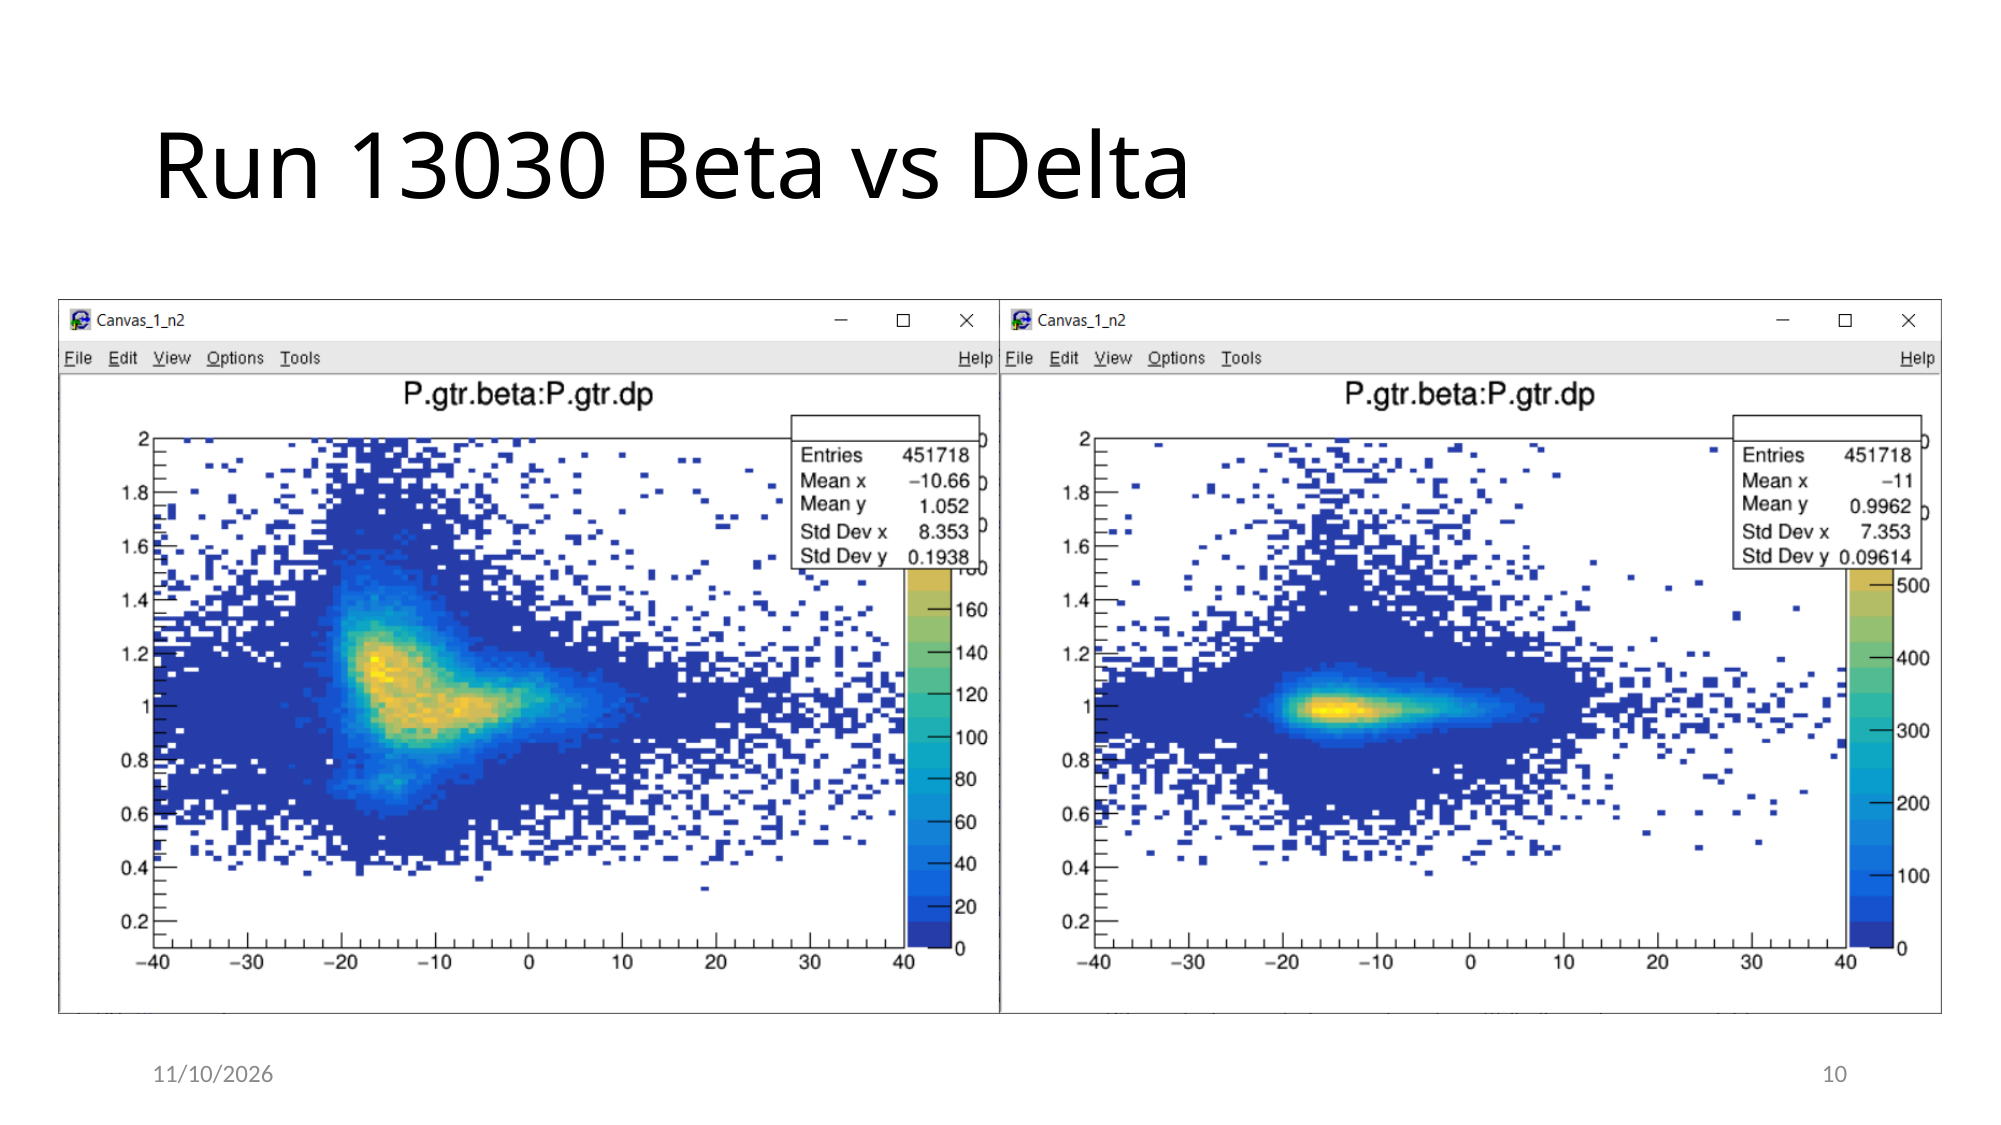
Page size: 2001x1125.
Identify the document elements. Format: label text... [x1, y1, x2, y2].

slide_number 10 [1412, 1042, 1863, 1103]
picture [999, 299, 1942, 1014]
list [58, 299, 999, 1014]
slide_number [137, 1042, 588, 1103]
title Run 13030 Beta vs Delta [137, 59, 1863, 278]
